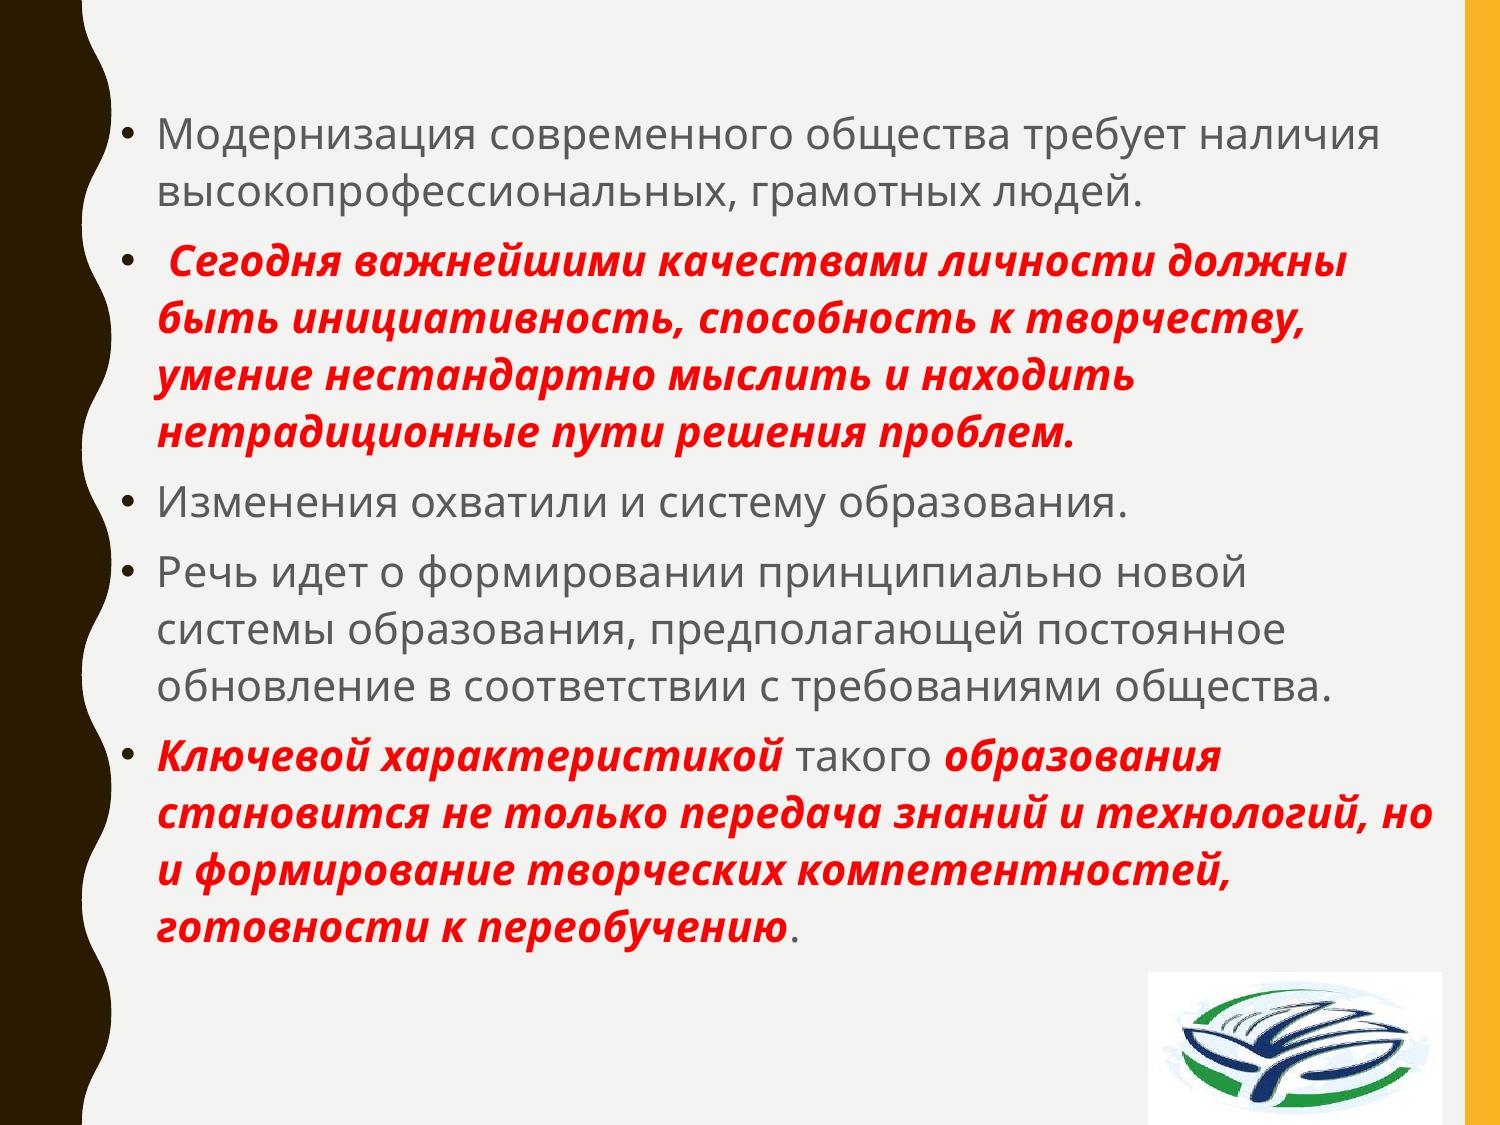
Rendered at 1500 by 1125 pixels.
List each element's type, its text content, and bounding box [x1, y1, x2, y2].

picture [1148, 972, 1442, 1125]
list Модернизация современного общества требует наличия высокопрофессиональных, грамотных людей. Сегодня важнейшими качествами личности должны быть инициативность, способность к творчеству, умение нестандартно мыслить и находить нетрадиционные пути решения проблем. Изменения охватили и систему образования. Речь идет о формировании принципиально новой системы образования, предполагающей постоянное обновление в соответствии с требованиями общества. Ключевой характеристикой такого образования становится не только передача знаний и технологий, но и формирование творческих компетентностей, готовности к переобучению. [105, 93, 1454, 1025]
